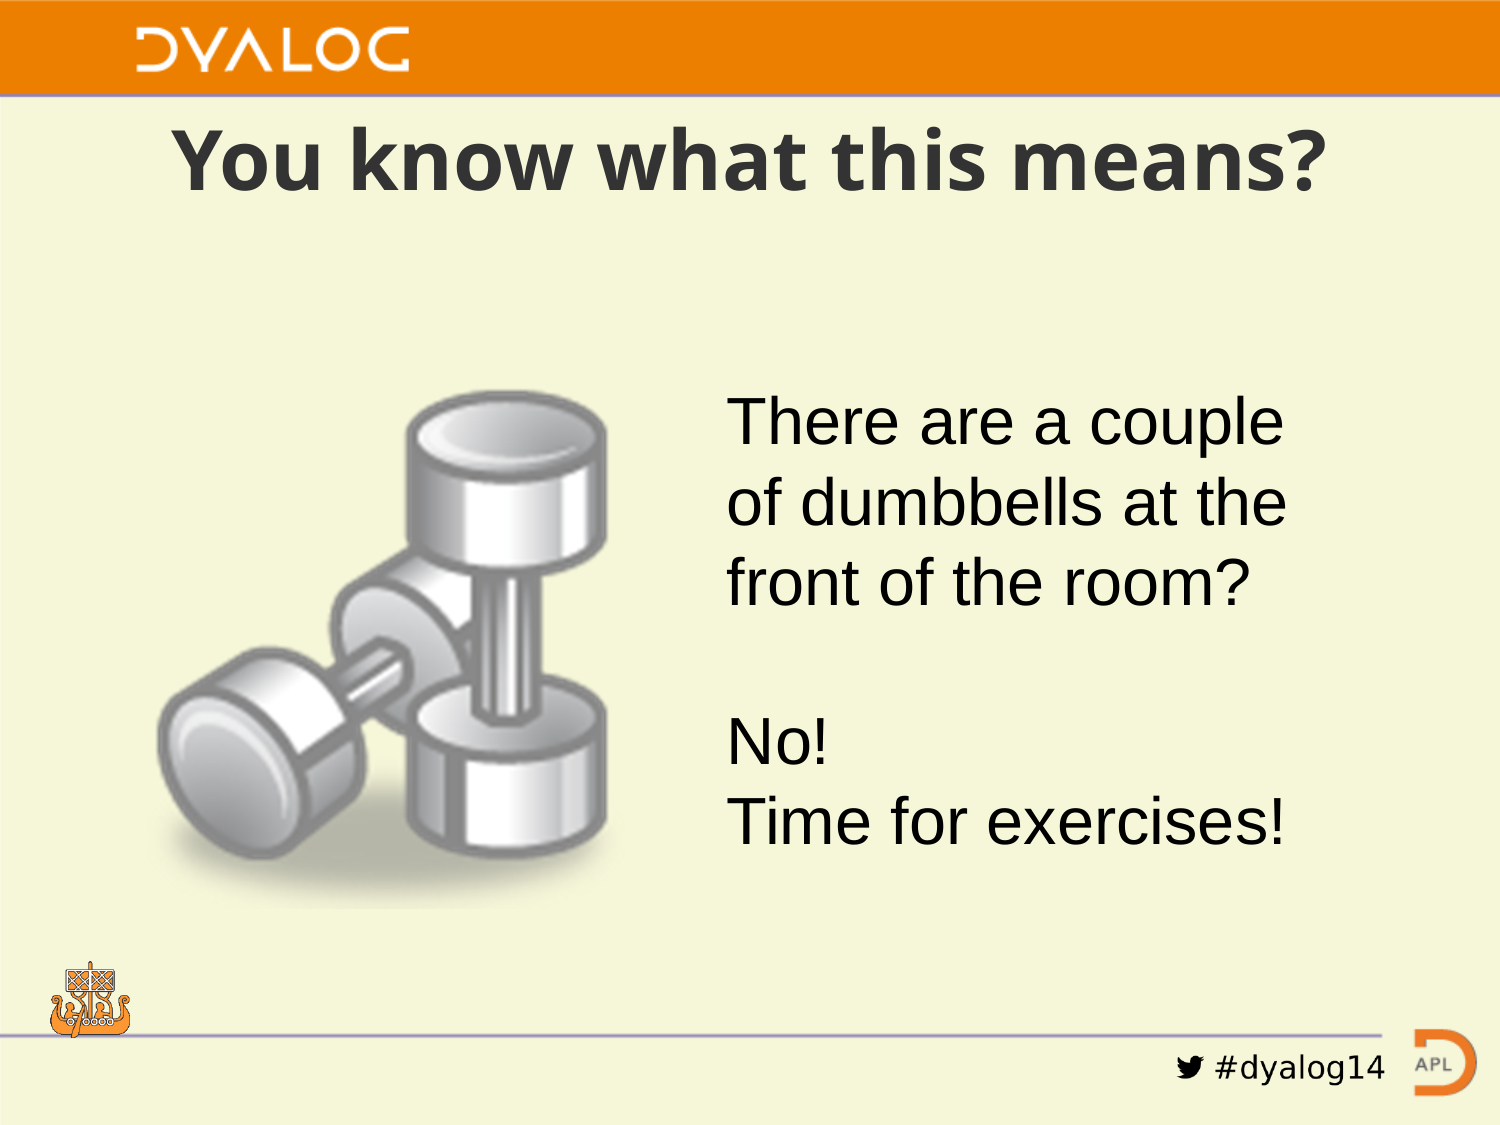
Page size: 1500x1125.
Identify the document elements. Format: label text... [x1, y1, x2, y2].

subtitle There are a couple of dumbbells at the front of the room? No! Time for exercises! [112, 291, 1388, 1000]
picture [0, 0, 1500, 1125]
title You know what this means? [112, 99, 1388, 268]
